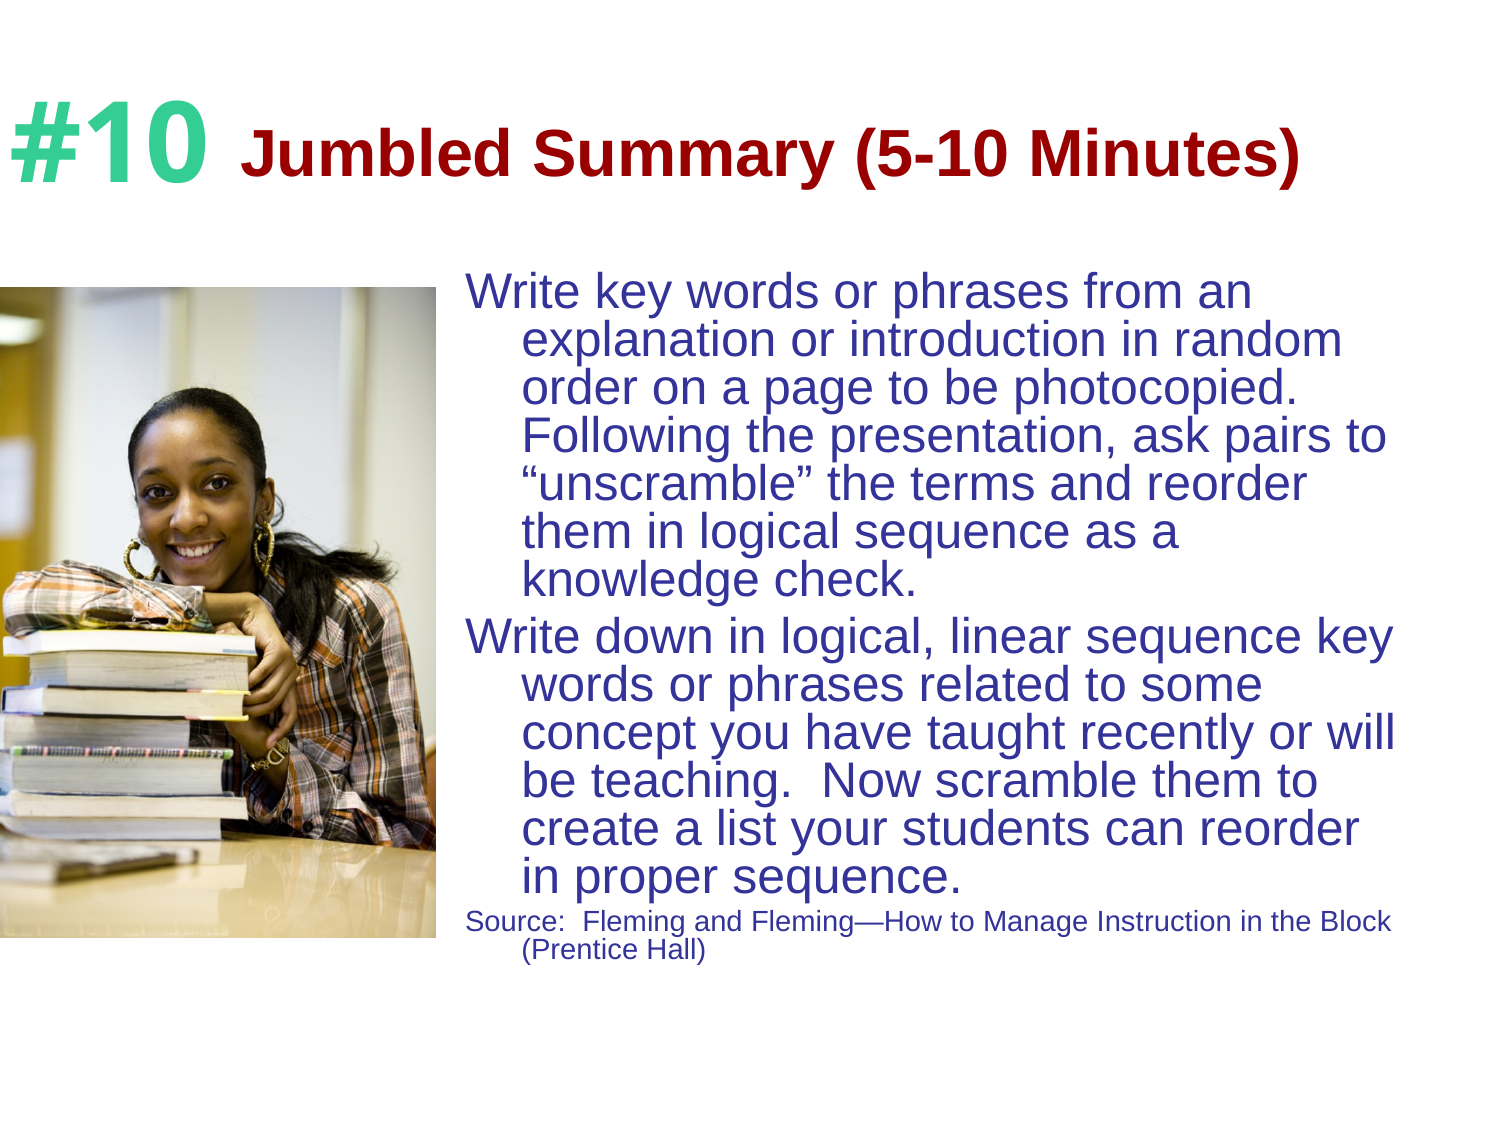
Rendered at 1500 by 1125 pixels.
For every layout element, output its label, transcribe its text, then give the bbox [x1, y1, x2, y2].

picture [0, 287, 436, 938]
text_box #10 [0, 62, 226, 213]
title Jumbled Summary (5-10 Minutes) [224, 74, 1388, 226]
list Write key words or phrases from an explanation or introduction in random order on a page to be photocopied. Following the presentation, ask pairs to “unscramble” the terms and reorder them in logical sequence as a knowledge check. Write down in logical, linear sequence key words or phrases related to some concept you have taught recently or will be teaching. Now scramble them to create a list your students can reorder in proper sequence. Source: Fleming and Fleming—How to Manage Instruction in the Block (Prentice Hall) [449, 262, 1426, 1006]
